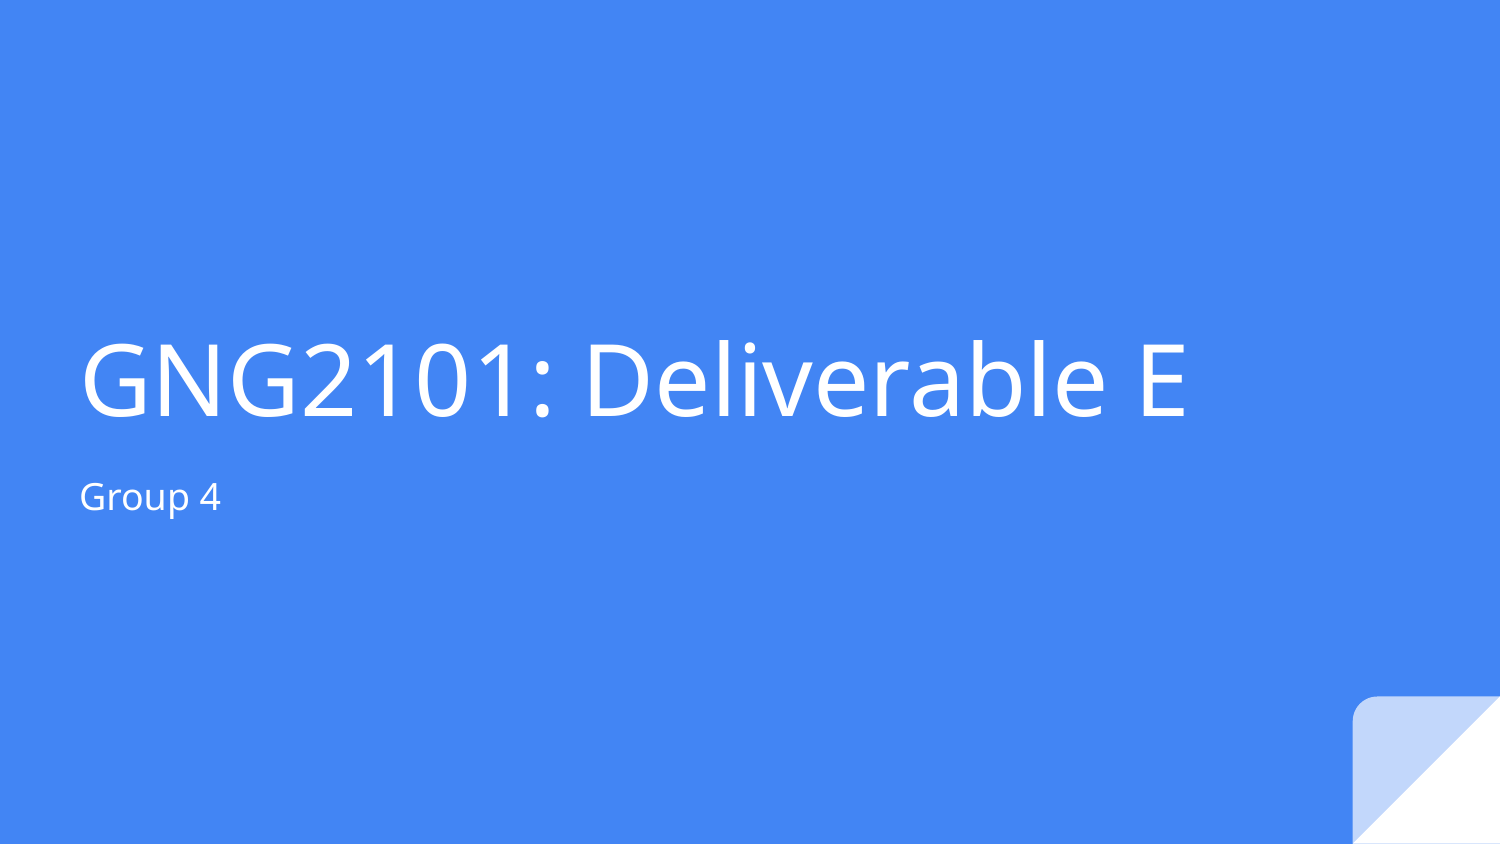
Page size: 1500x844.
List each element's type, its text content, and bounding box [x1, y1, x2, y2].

title GNG2101: Deliverable E [64, 298, 1413, 452]
subtitle Group 4 [64, 457, 1413, 529]
